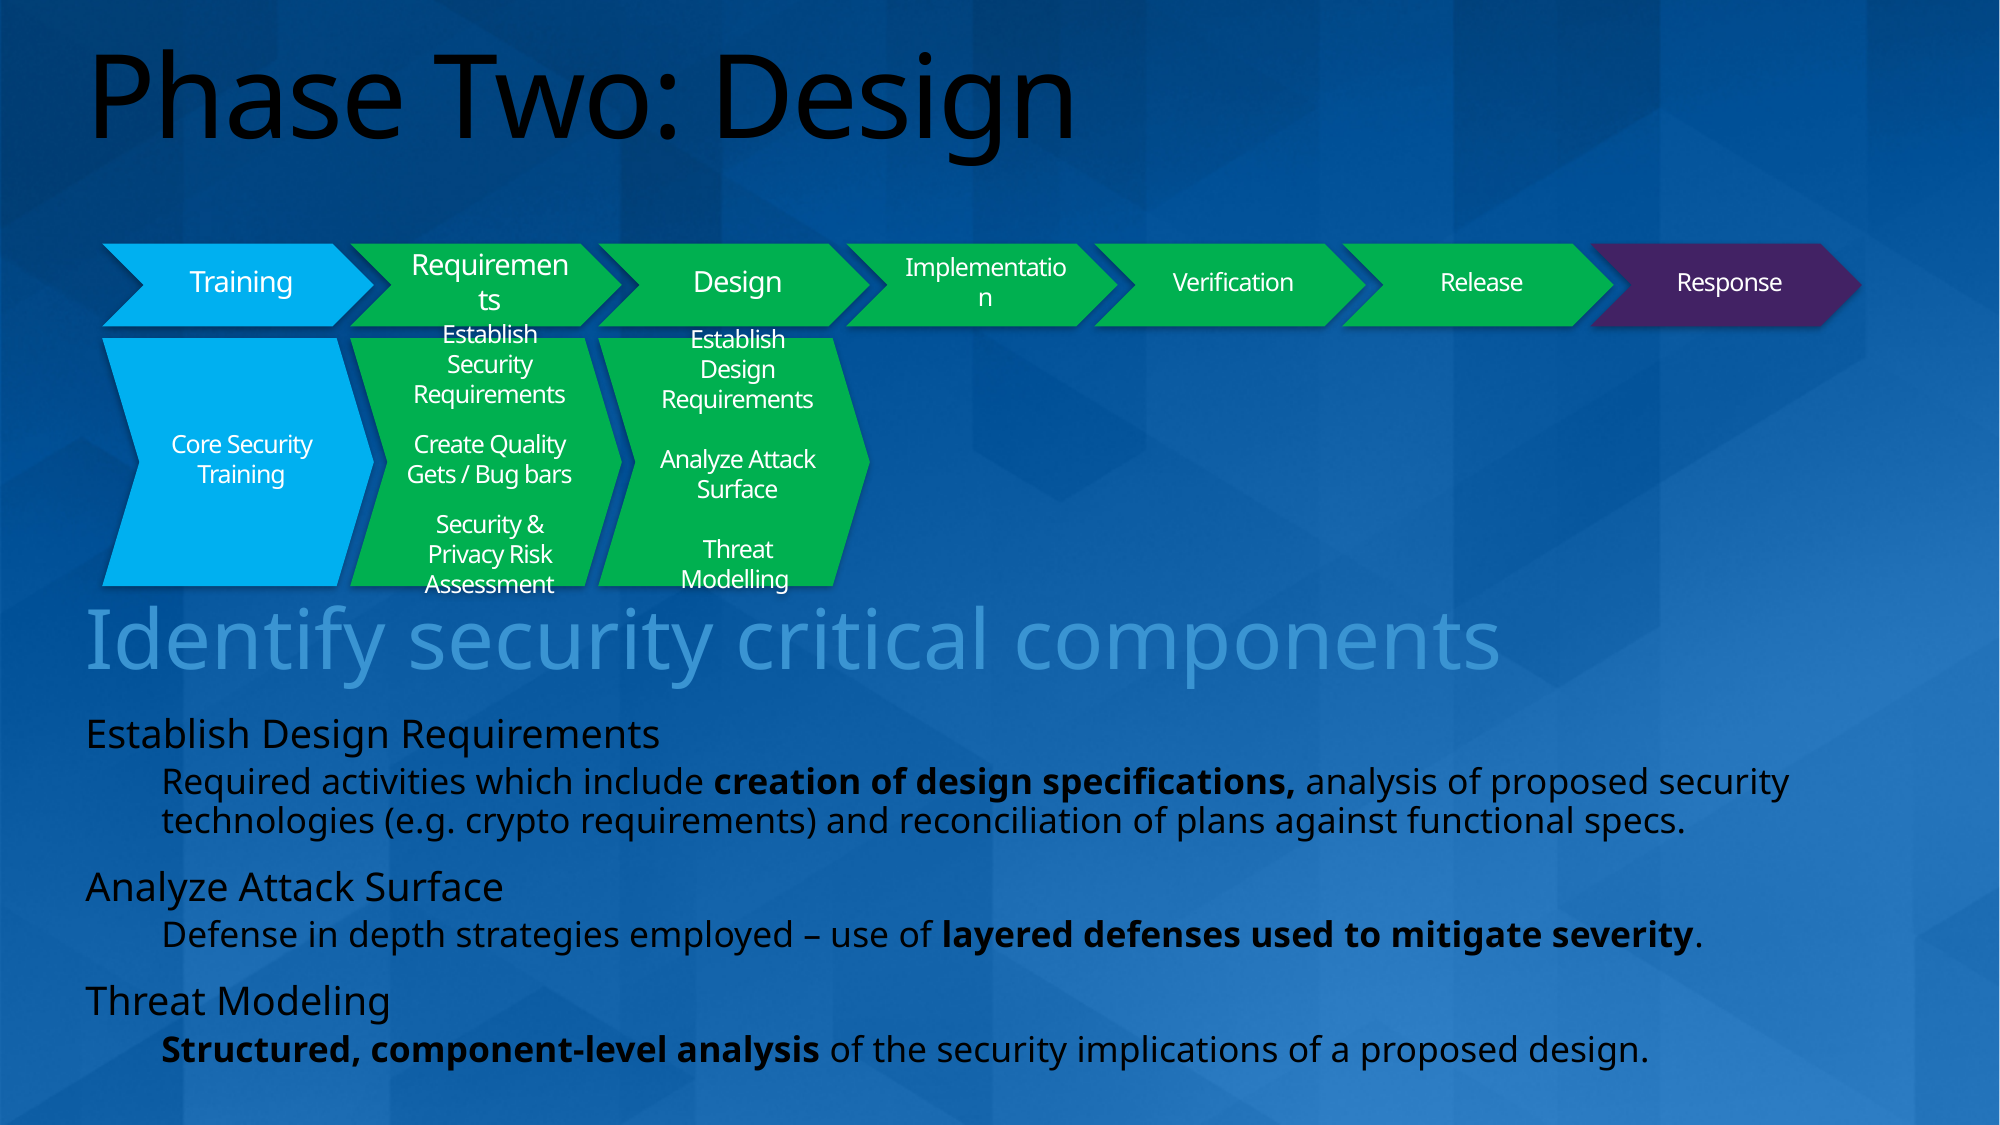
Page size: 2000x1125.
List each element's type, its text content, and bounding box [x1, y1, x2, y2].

text_box Establish Security Requirements Create Quality Gets / Bug bars Security & Privacy Risk Assessment [349, 337, 623, 587]
text_box Training [101, 242, 375, 328]
text_box Design [597, 242, 871, 328]
text_box Establish Design Requirements Analyze Attack Surface Threat Modelling [597, 337, 871, 587]
picture [0, 0, 2000, 1125]
text_box Response [1589, 242, 1863, 328]
text_box Requirements [349, 242, 623, 328]
text_box Release [1341, 242, 1615, 328]
text_box Core Security Training [101, 337, 375, 587]
text_box Verification [1093, 242, 1367, 328]
title Phase Two: Design [85, 37, 1914, 165]
list Identify security critical components Establish Design Requirements Required activities which include creation of design specifications, analysis of proposed security technologies (e.g. crypto requirements) and reconciliation of plans against functional specs. Analyze Attack Surface Defense in depth strategies employed – use of layered defenses used to mitigate severity. Threat Modeling Structured, component-level analysis of the security implications of a proposed design. [85, 597, 1914, 1125]
text_box Implementation [845, 242, 1119, 328]
